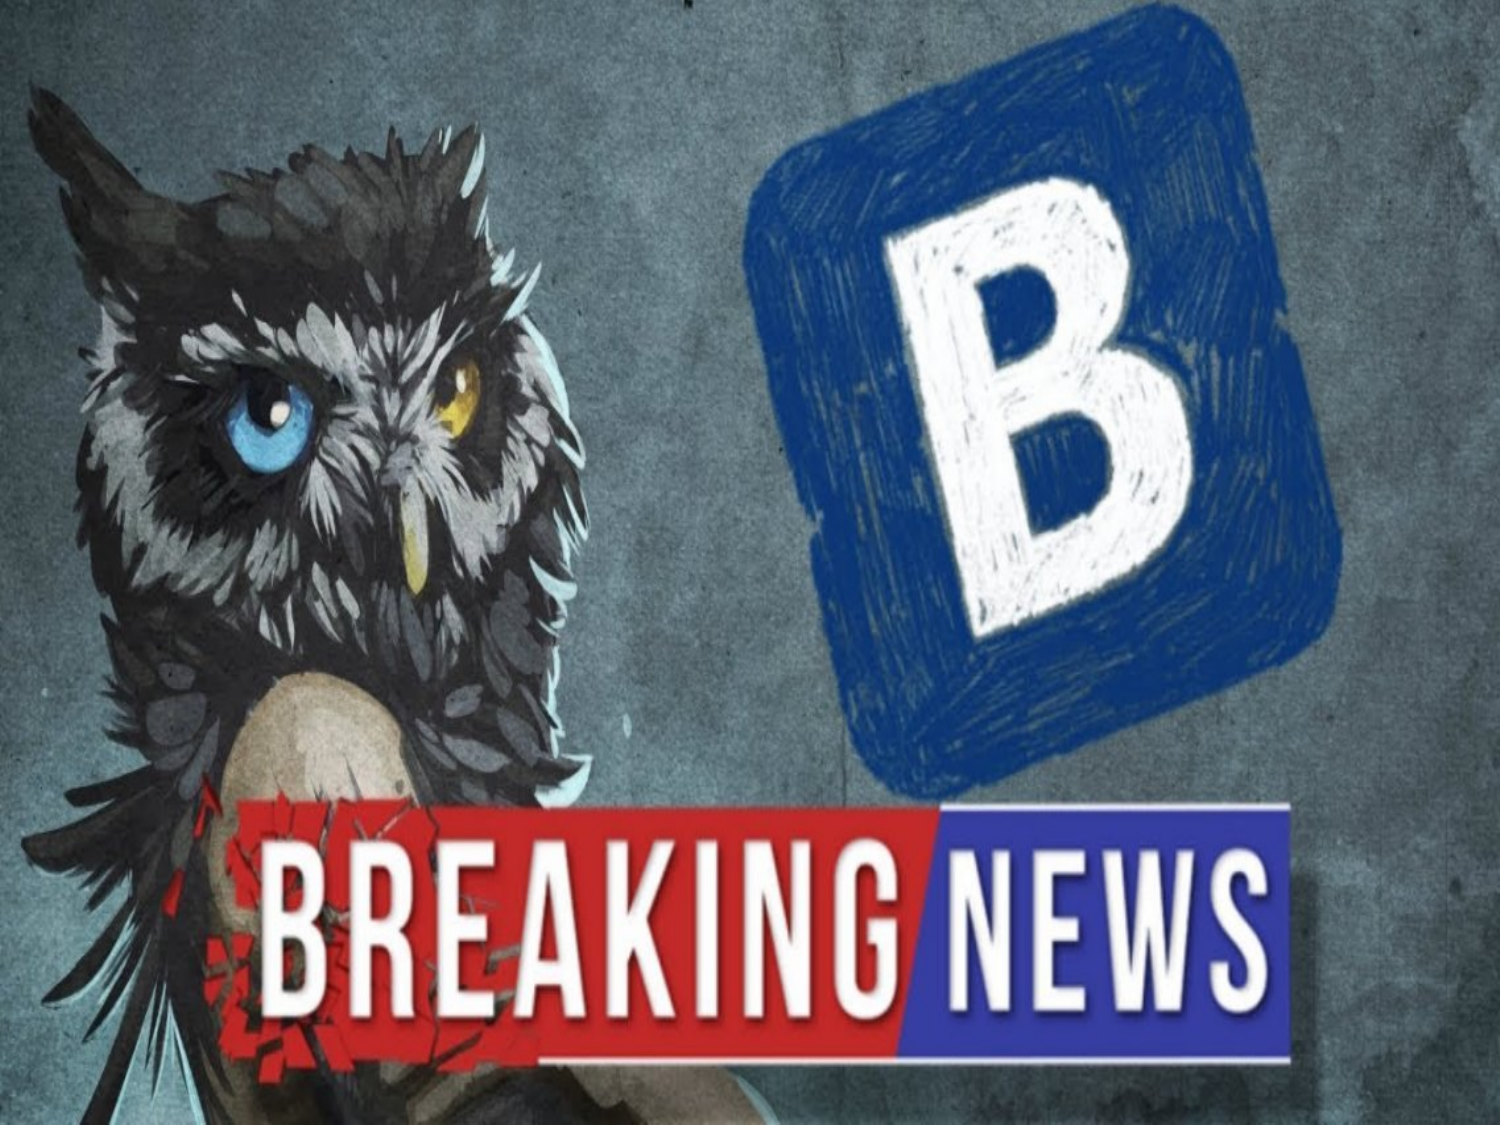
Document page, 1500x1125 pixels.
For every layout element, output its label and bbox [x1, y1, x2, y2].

list [0, 0, 1500, 1125]
